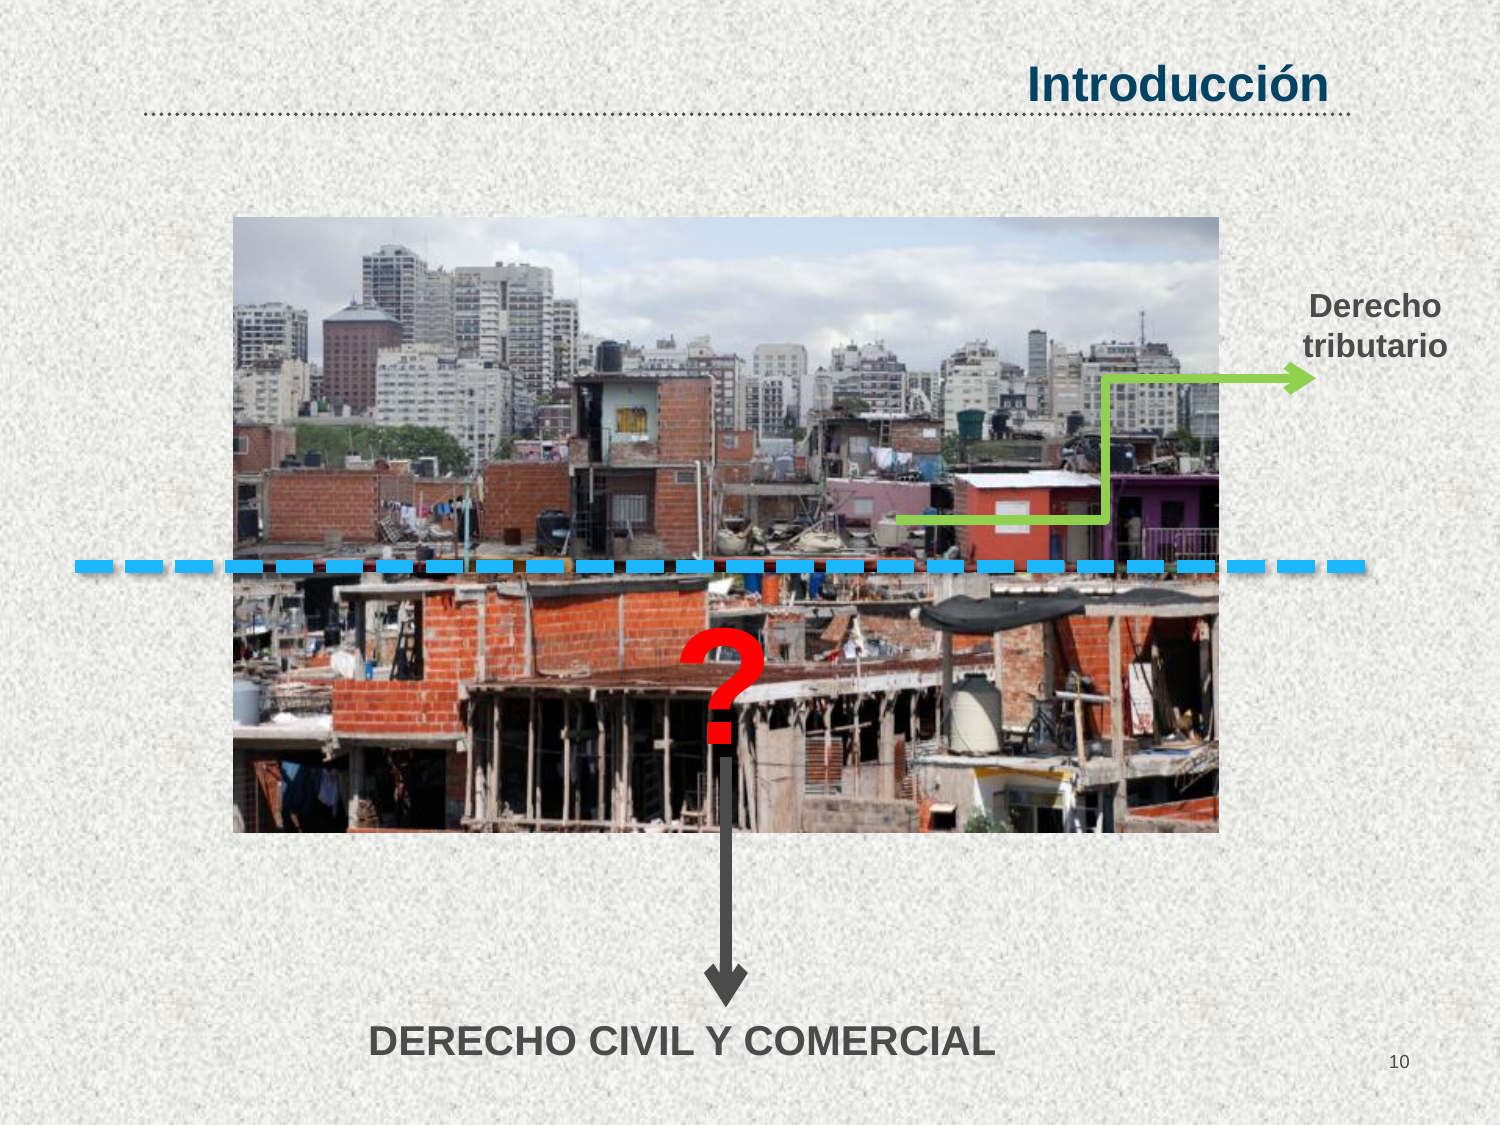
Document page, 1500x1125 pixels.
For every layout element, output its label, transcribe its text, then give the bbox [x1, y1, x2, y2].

text_box DERECHO CIVIL Y COMERCIAL [134, 1007, 1241, 1071]
text_box Derecho tributario [1257, 277, 1494, 371]
text_box Introducción [1014, 44, 1344, 118]
picture [0, 0, 1500, 1125]
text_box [1087, 425, 1323, 530]
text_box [895, 378, 1317, 521]
slide_number 10 [1074, 1042, 1426, 1103]
